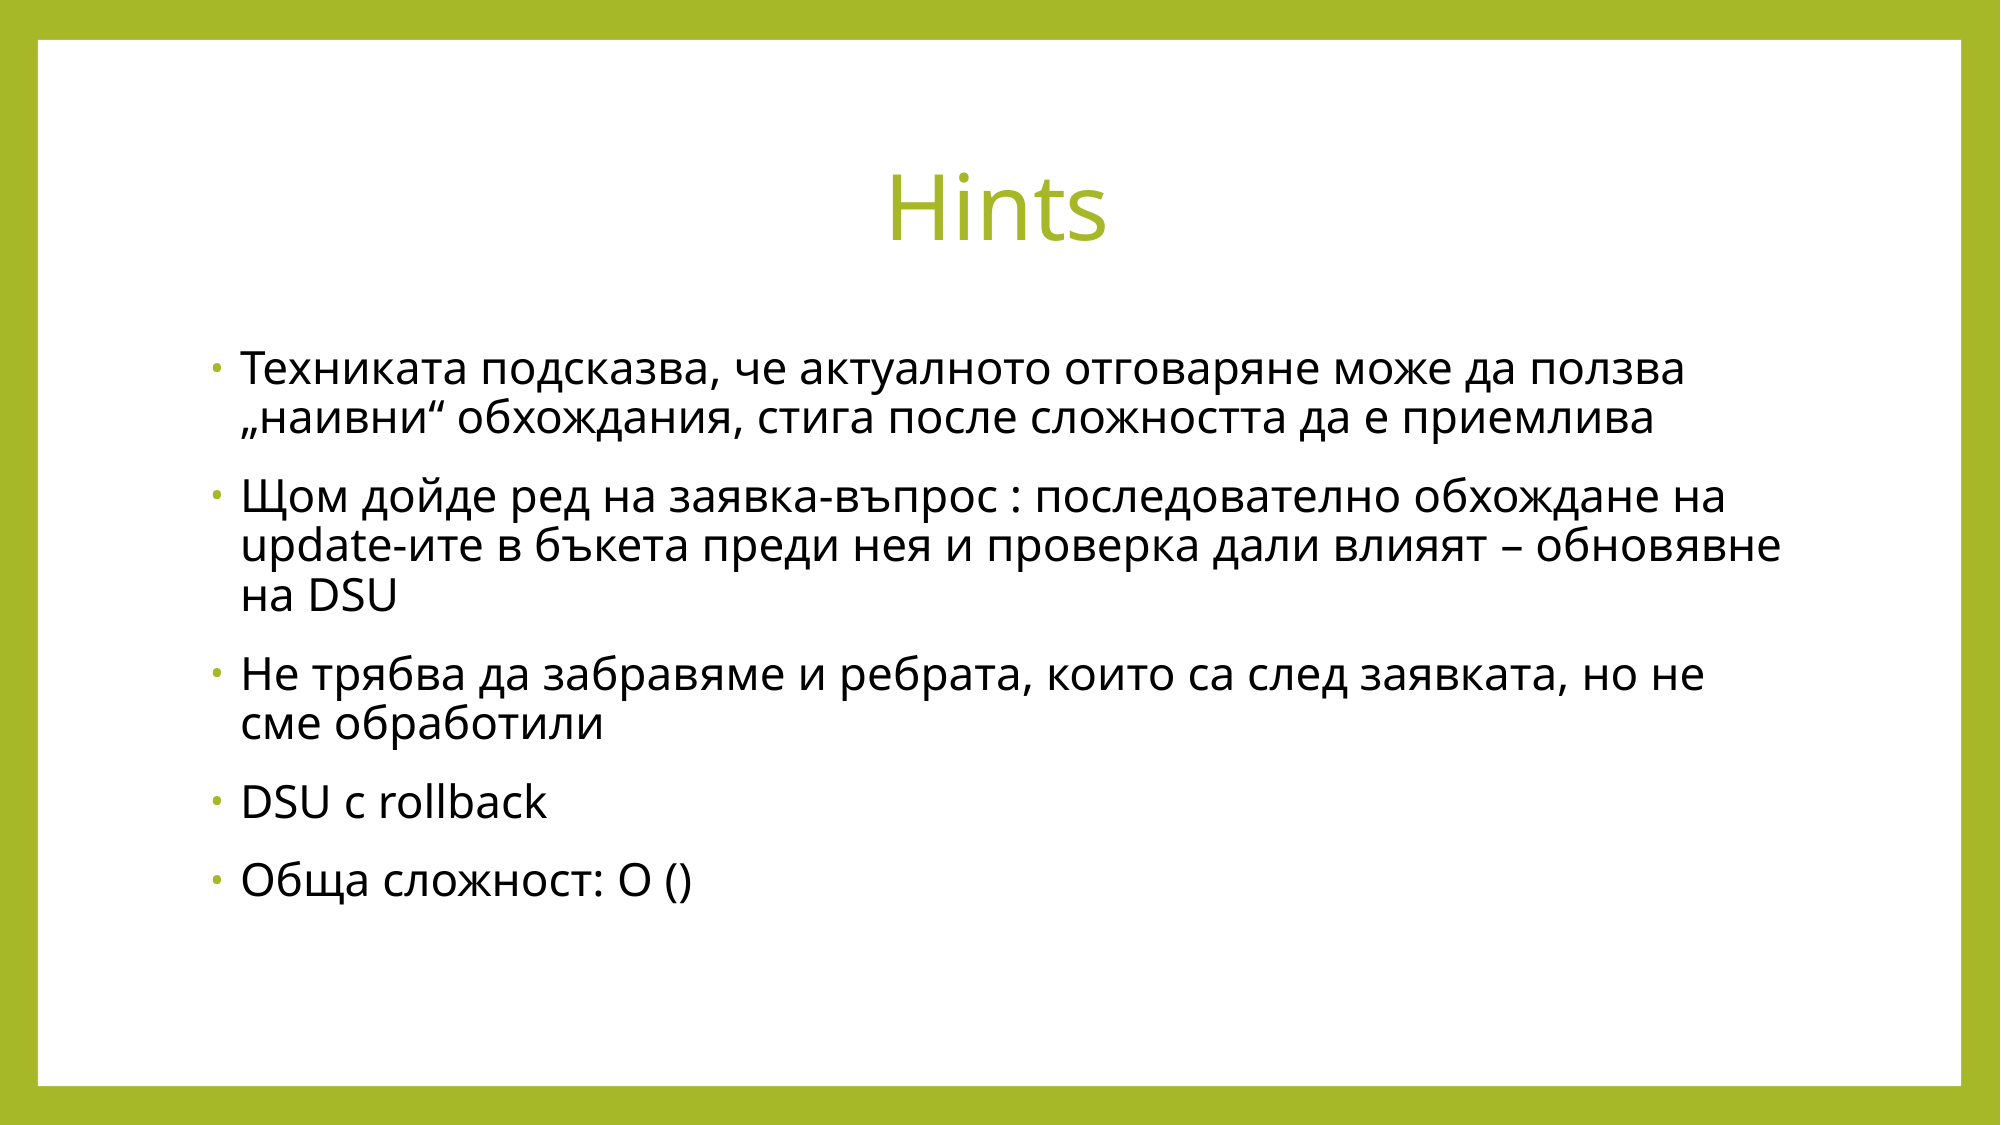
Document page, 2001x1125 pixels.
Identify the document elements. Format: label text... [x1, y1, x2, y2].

title Hints [187, 99, 1808, 323]
